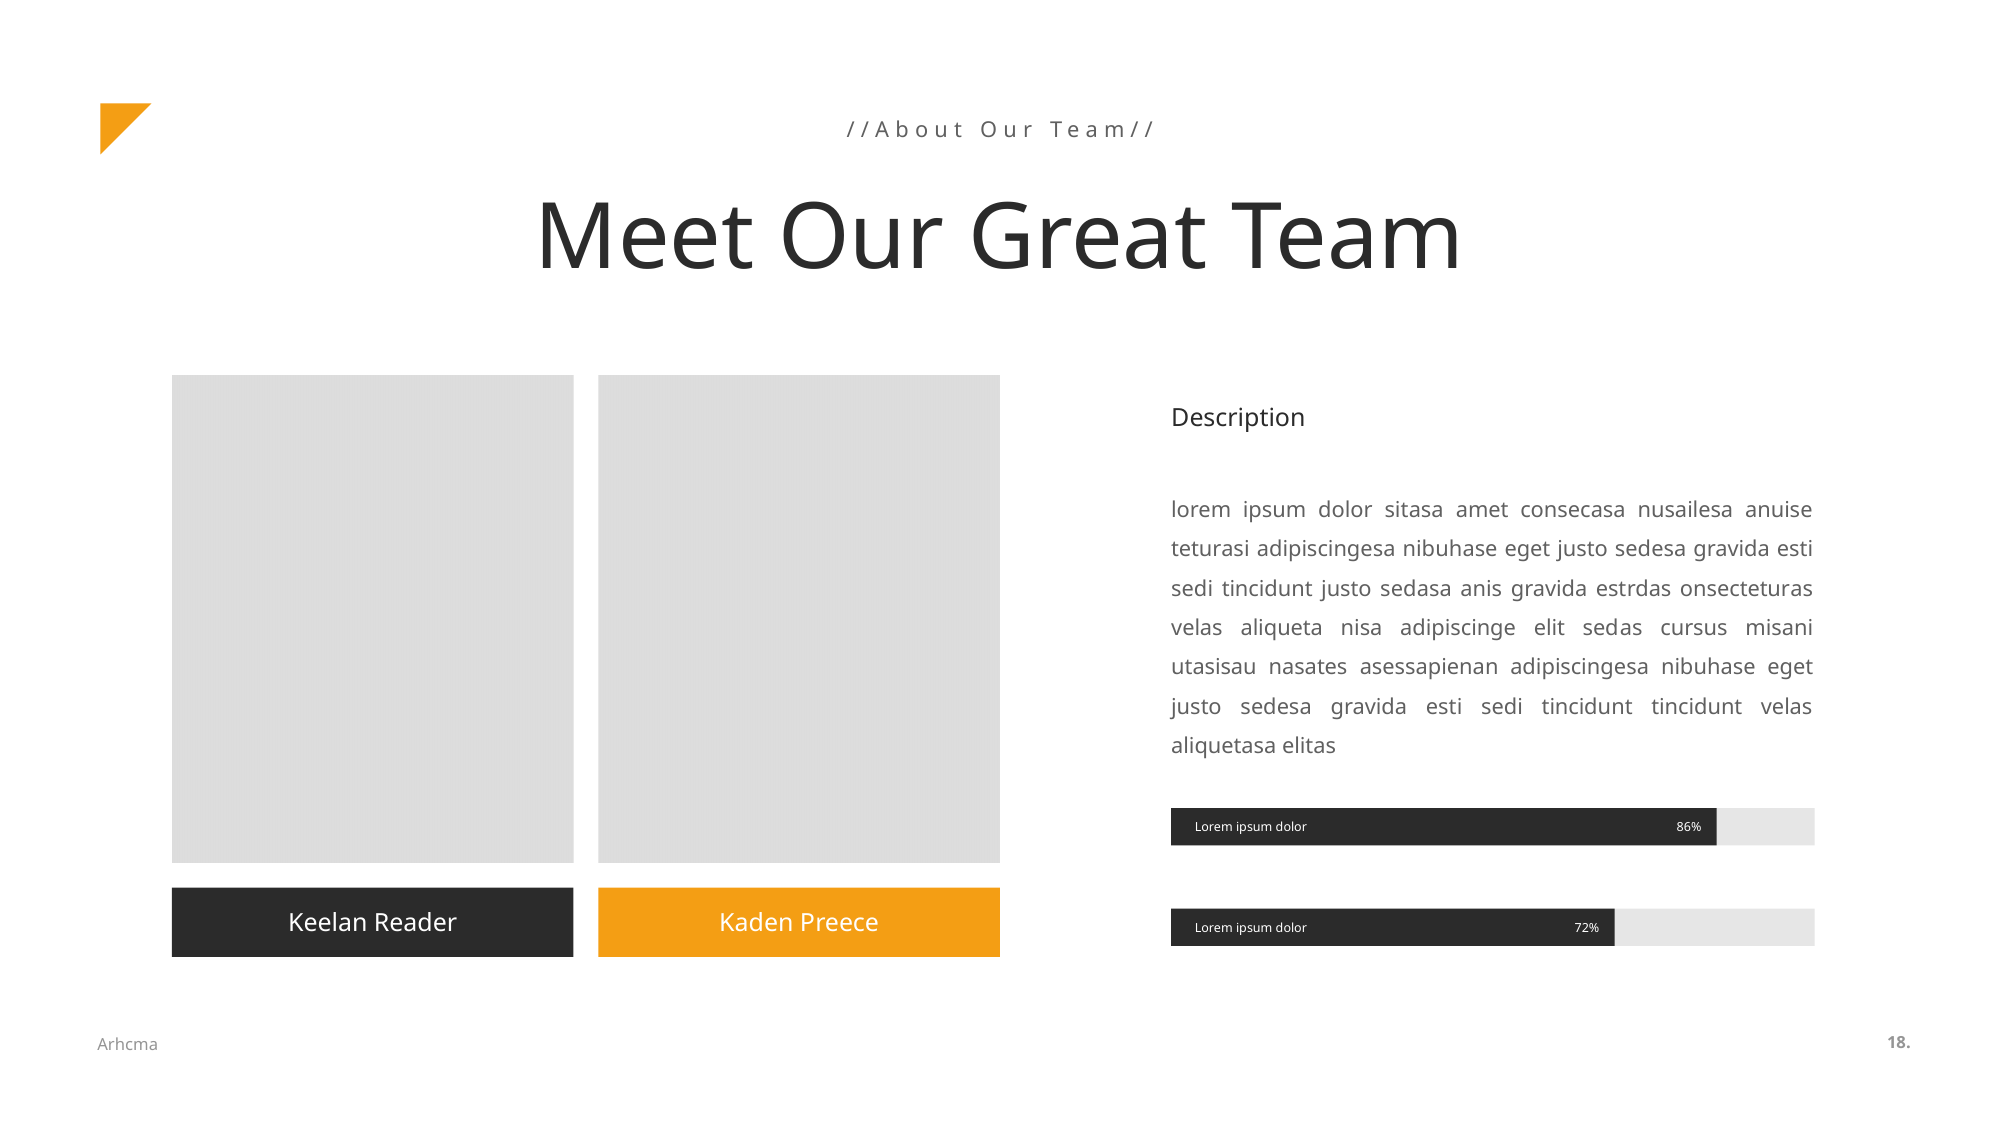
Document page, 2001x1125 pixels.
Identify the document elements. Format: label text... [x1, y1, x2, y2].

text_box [392, 95, 1608, 300]
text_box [598, 887, 1000, 958]
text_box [1171, 908, 1815, 946]
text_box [171, 887, 574, 958]
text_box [83, 1024, 1924, 1062]
picture [598, 375, 1000, 863]
text_box Description [1156, 399, 1828, 439]
picture [172, 375, 574, 863]
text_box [1171, 808, 1815, 846]
text_box lorem ipsum dolor sitasa amet consecasa nusailesa anuise teturasi adipiscingesa nibuhase eget justo sedesa gravida esti sedi tincidunt justo sedasa anis gravida estrdas onsecteturas velas aliqueta nisa adipiscinge elit sedas cursus misani utasisau nasates asessapienan adipiscingesa nibuhase eget justo sedesa gravida esti sedi tincidunt tincidunt velas aliquetasa elitas [1156, 475, 1828, 766]
text_box [99, 102, 154, 157]
